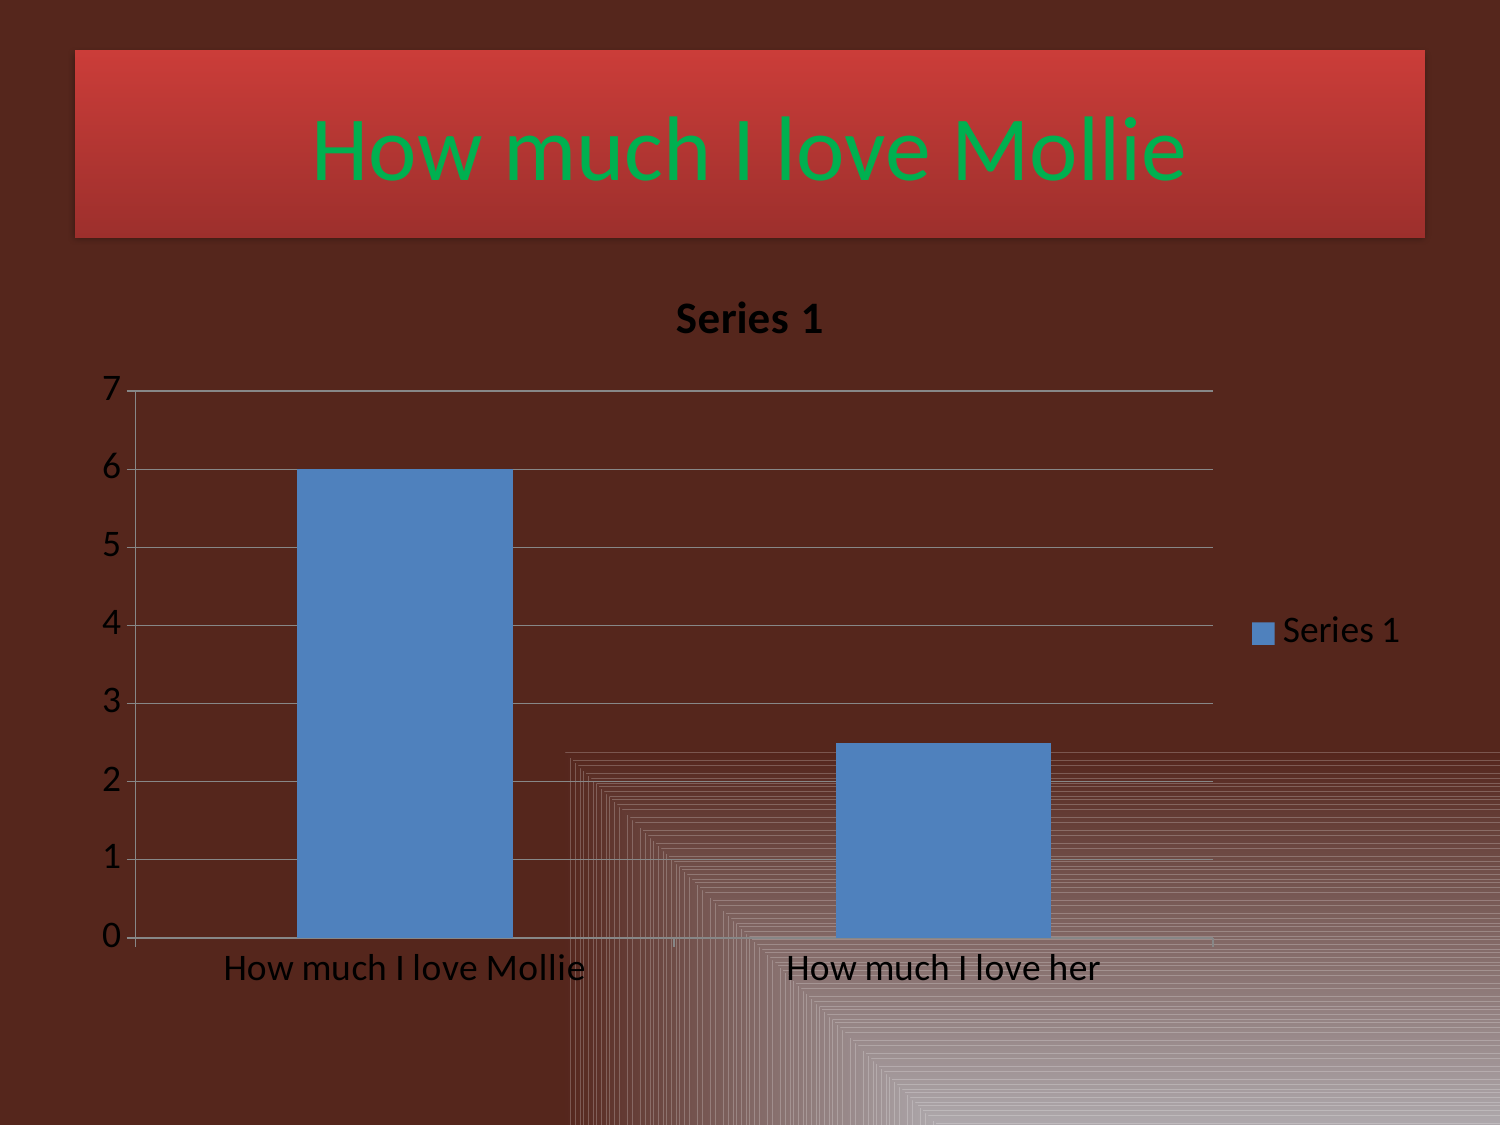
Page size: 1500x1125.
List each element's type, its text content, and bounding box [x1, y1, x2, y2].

title How much I love Mollie [75, 50, 1425, 238]
chart [74, 262, 1426, 1006]
